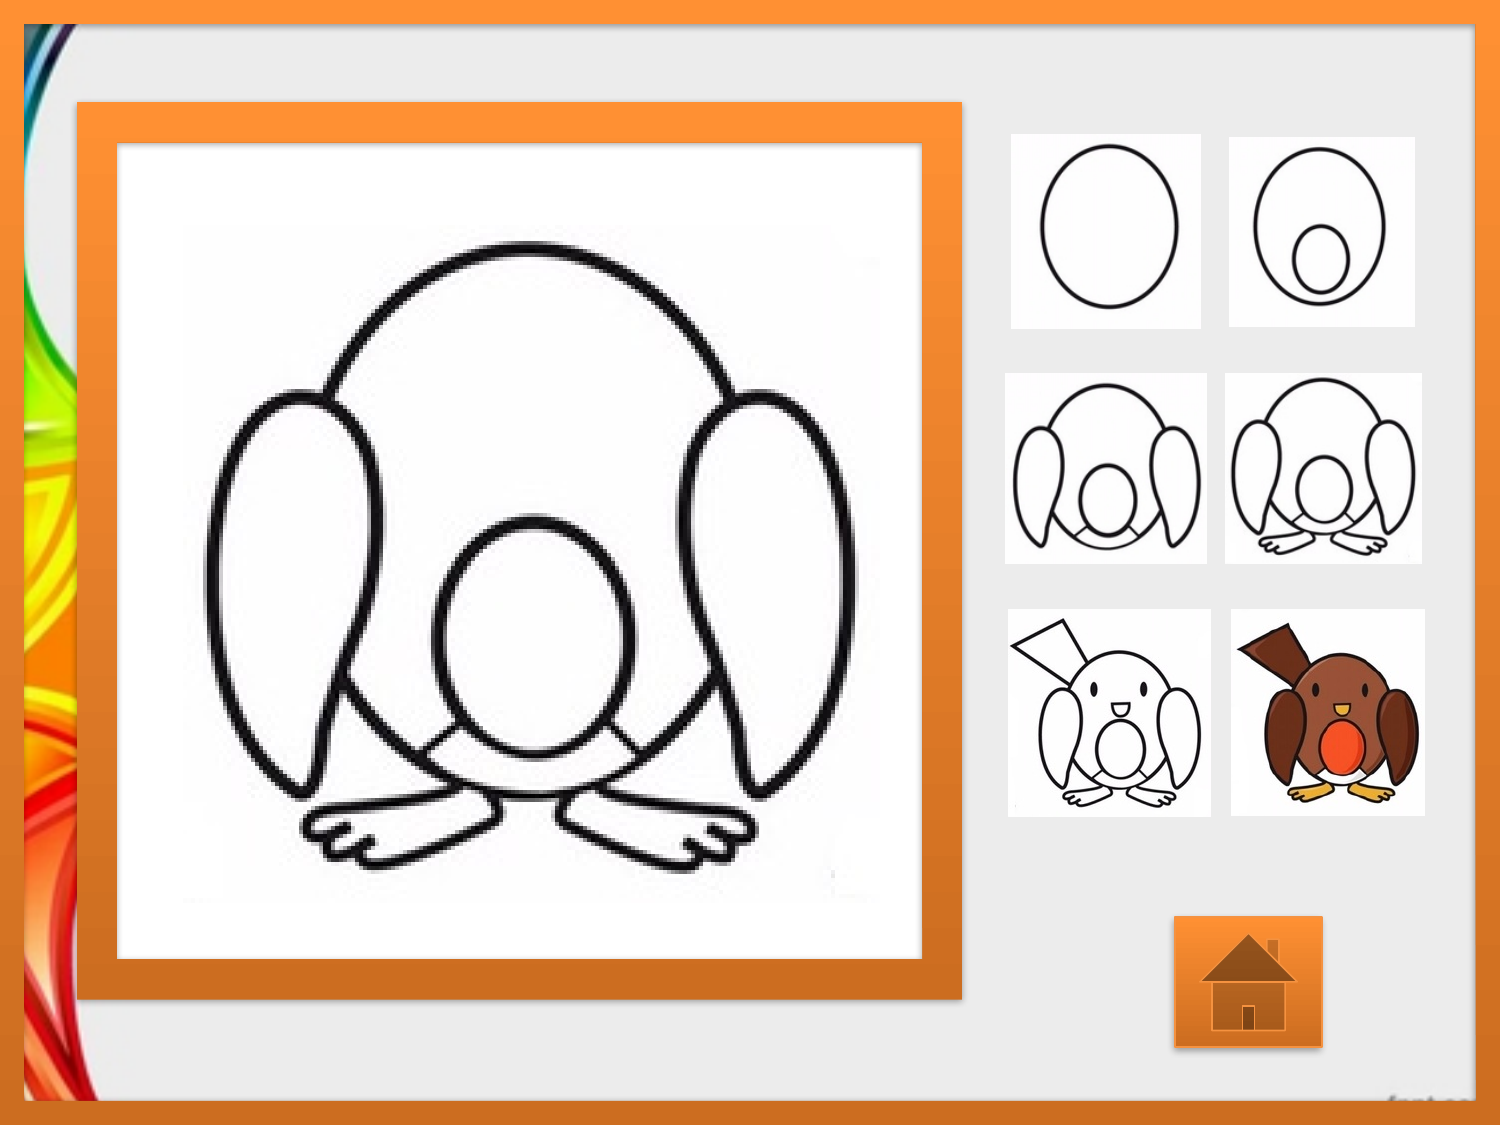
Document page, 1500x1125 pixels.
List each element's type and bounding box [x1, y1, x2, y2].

picture [24, 24, 1475, 1100]
text_box [76, 101, 963, 1000]
text_box [1174, 916, 1323, 1048]
text_box [122, 151, 917, 957]
